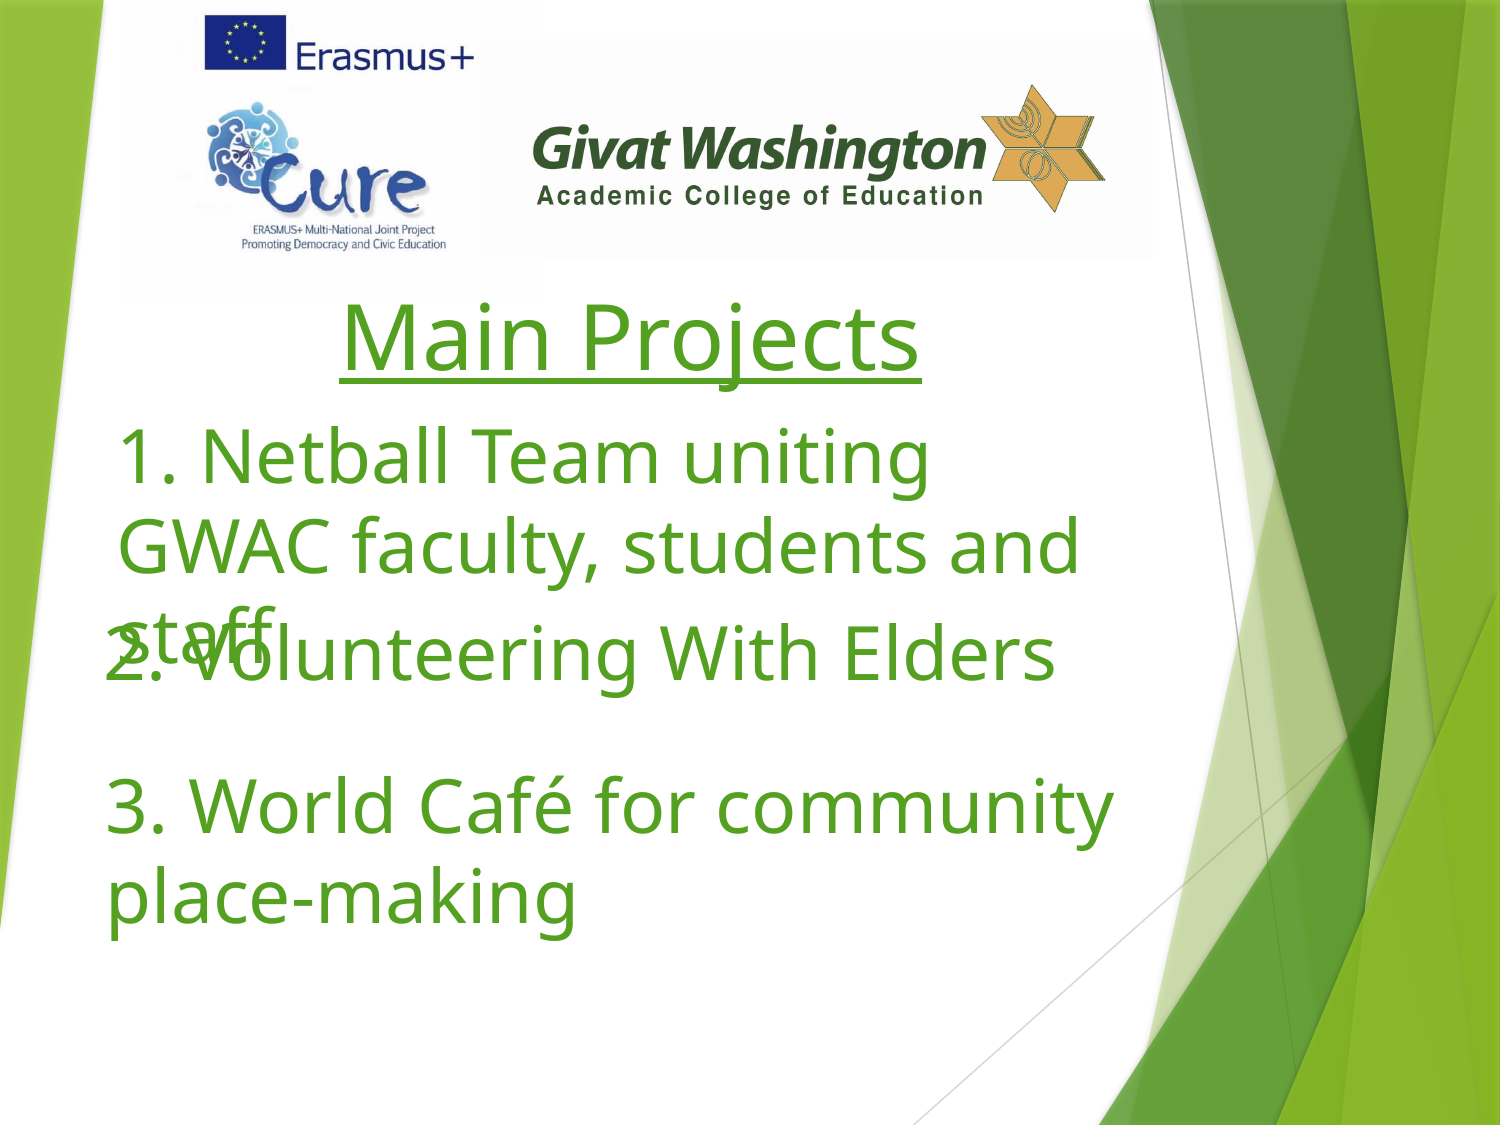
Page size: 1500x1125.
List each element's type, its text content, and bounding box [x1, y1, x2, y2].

text_box 1. Netball Team uniting GWAC faculty, students and staff [101, 400, 1159, 597]
text_box 2. Volunteering With Elders [88, 597, 1187, 703]
text_box 3. World Café for community place-making [91, 751, 1170, 947]
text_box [123, 0, 1153, 297]
text_box Main Projects [324, 307, 1128, 397]
picture [1153, 37, 1164, 251]
